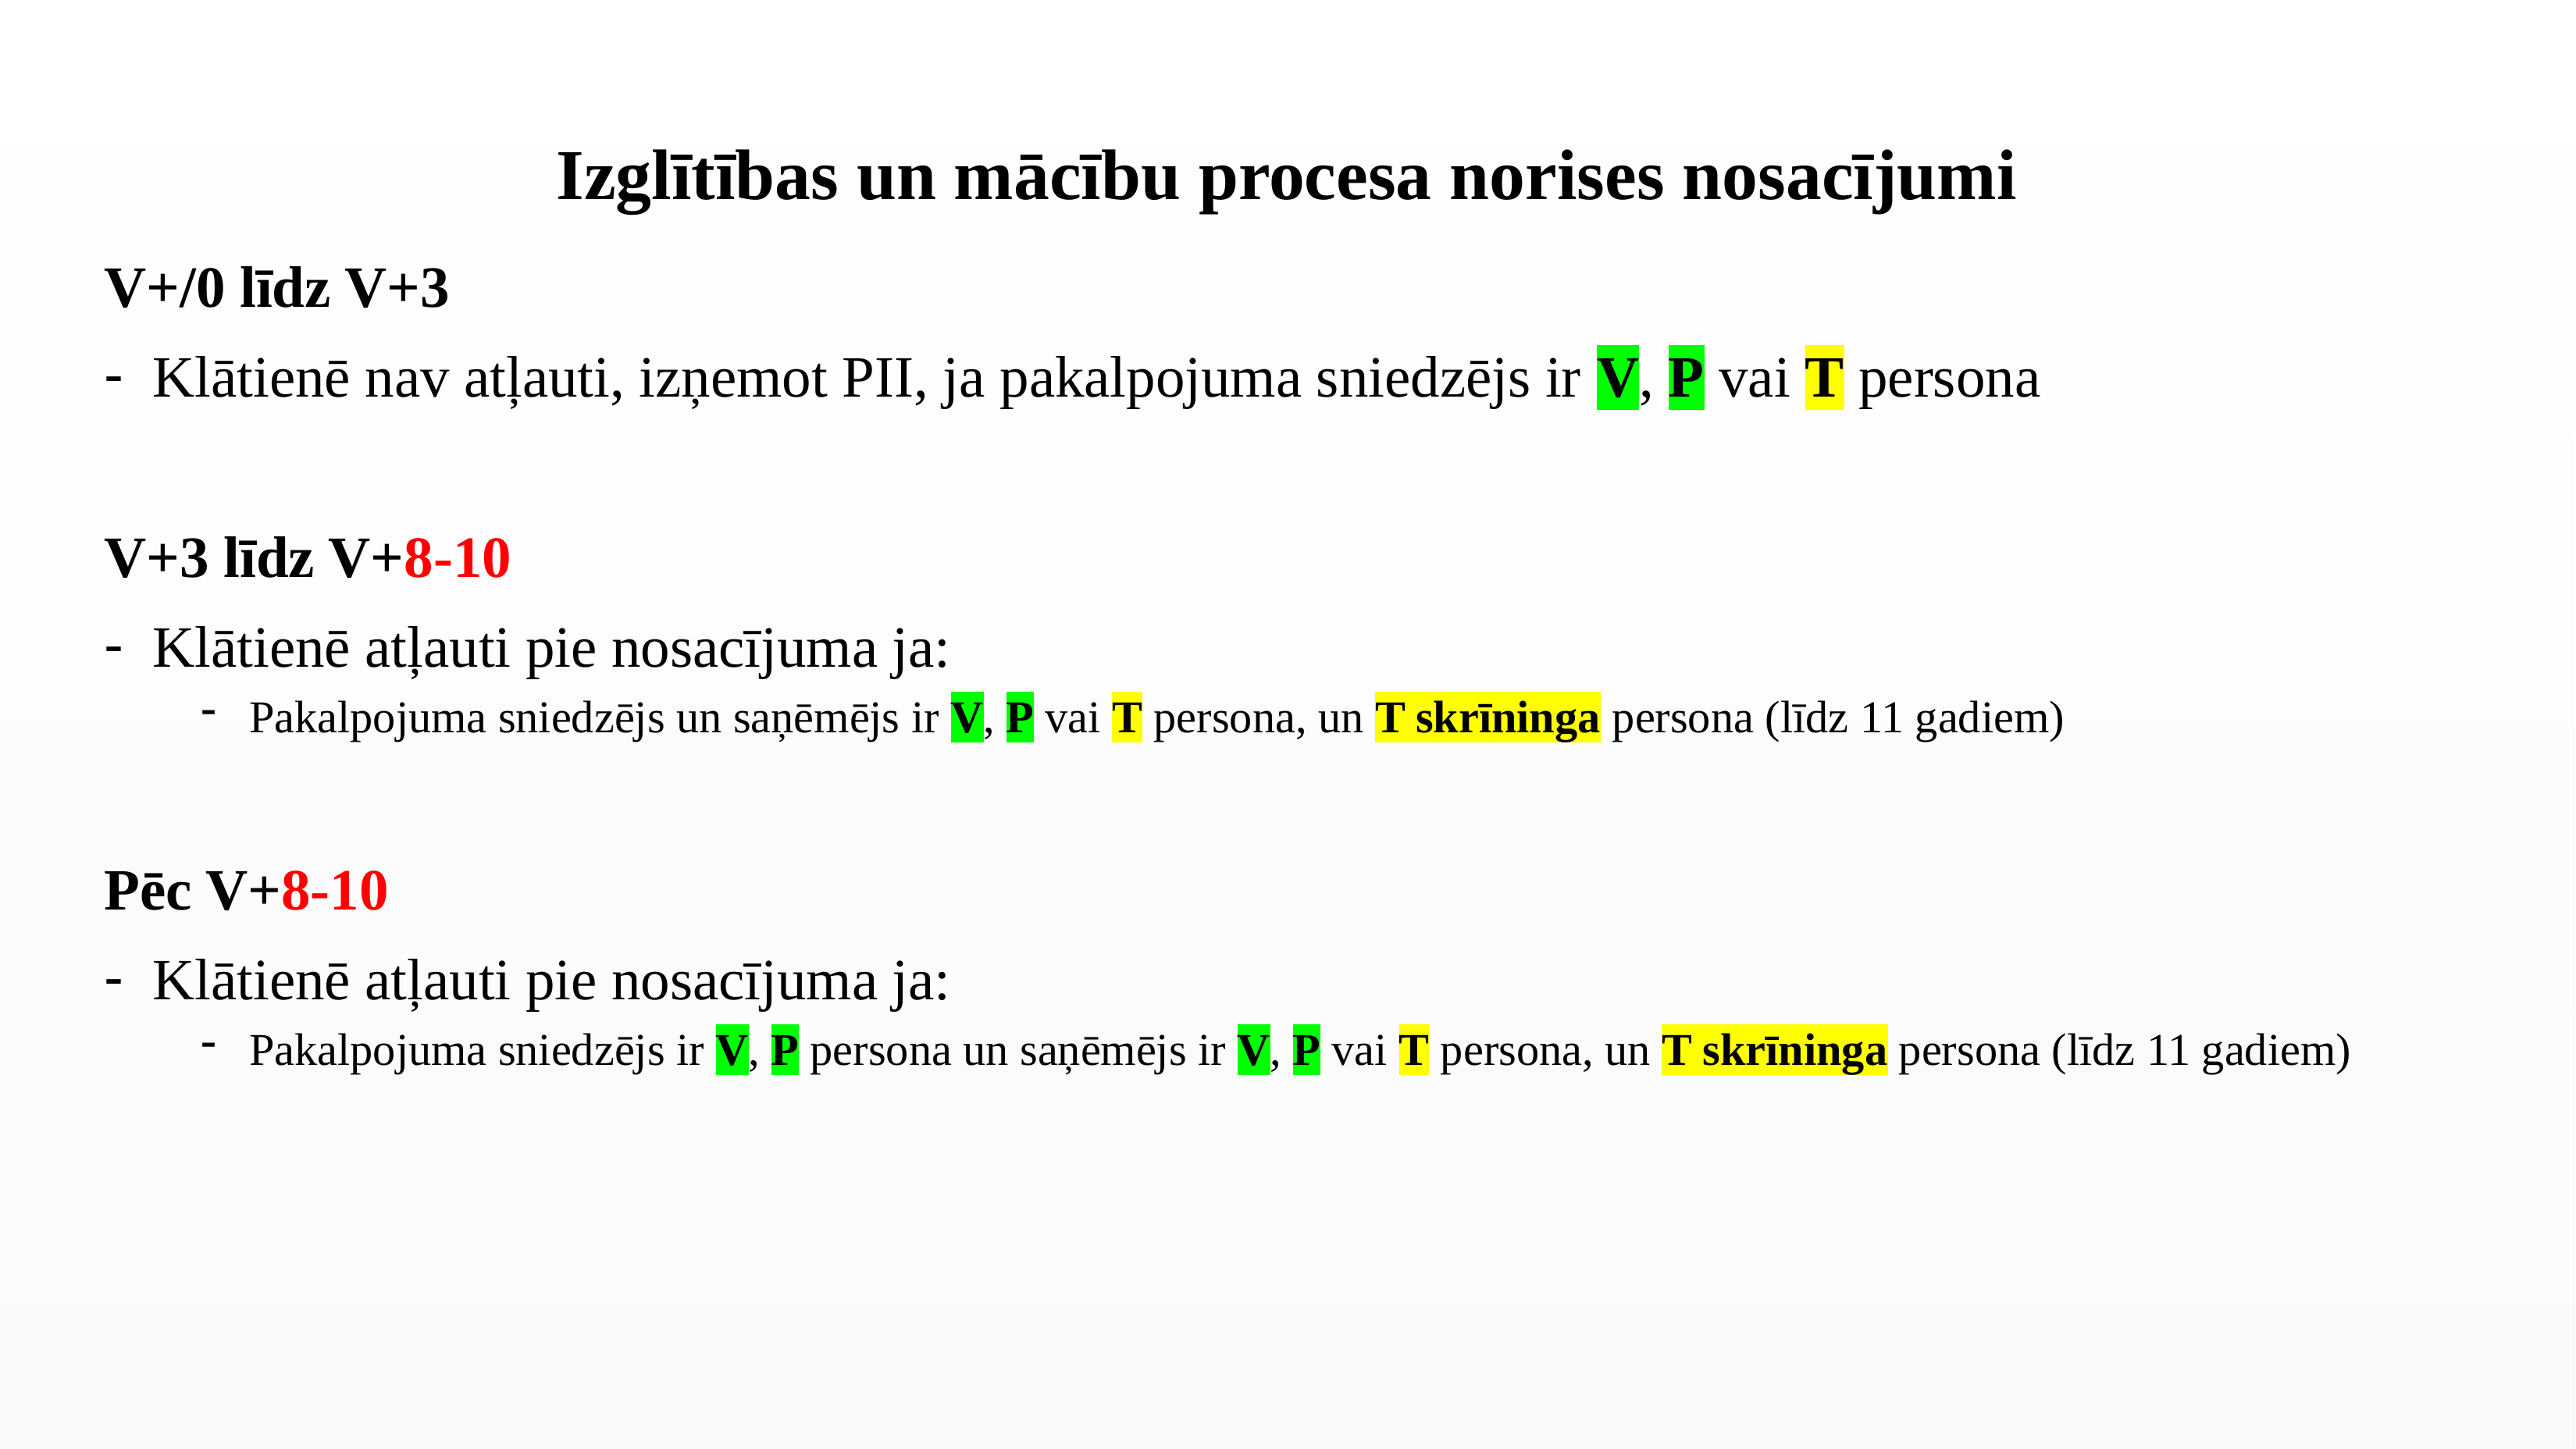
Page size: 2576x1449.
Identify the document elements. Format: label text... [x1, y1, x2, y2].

title Izglītības un mācību procesa norises nosacījumi [176, 77, 2399, 250]
list V+/0 līdz V+3 Klātienē nav atļauti, izņemot PII, ja pakalpojuma sniedzējs ir V, P vai T persona V+3 līdz V+8-10 Klātienē atļauti pie nosacījuma ja: Pakalpojuma sniedzējs un saņēmējs ir V, P vai T persona, un T skrīninga persona (līdz 11 gadiem) Pēc V+8-10 Klātienē atļauti pie nosacījuma ja: Pakalpojuma sniedzējs ir V, P persona un saņēmējs ir V, P vai T persona, un T skrīninga persona (līdz 11 gadiem) [92, 250, 2507, 1449]
